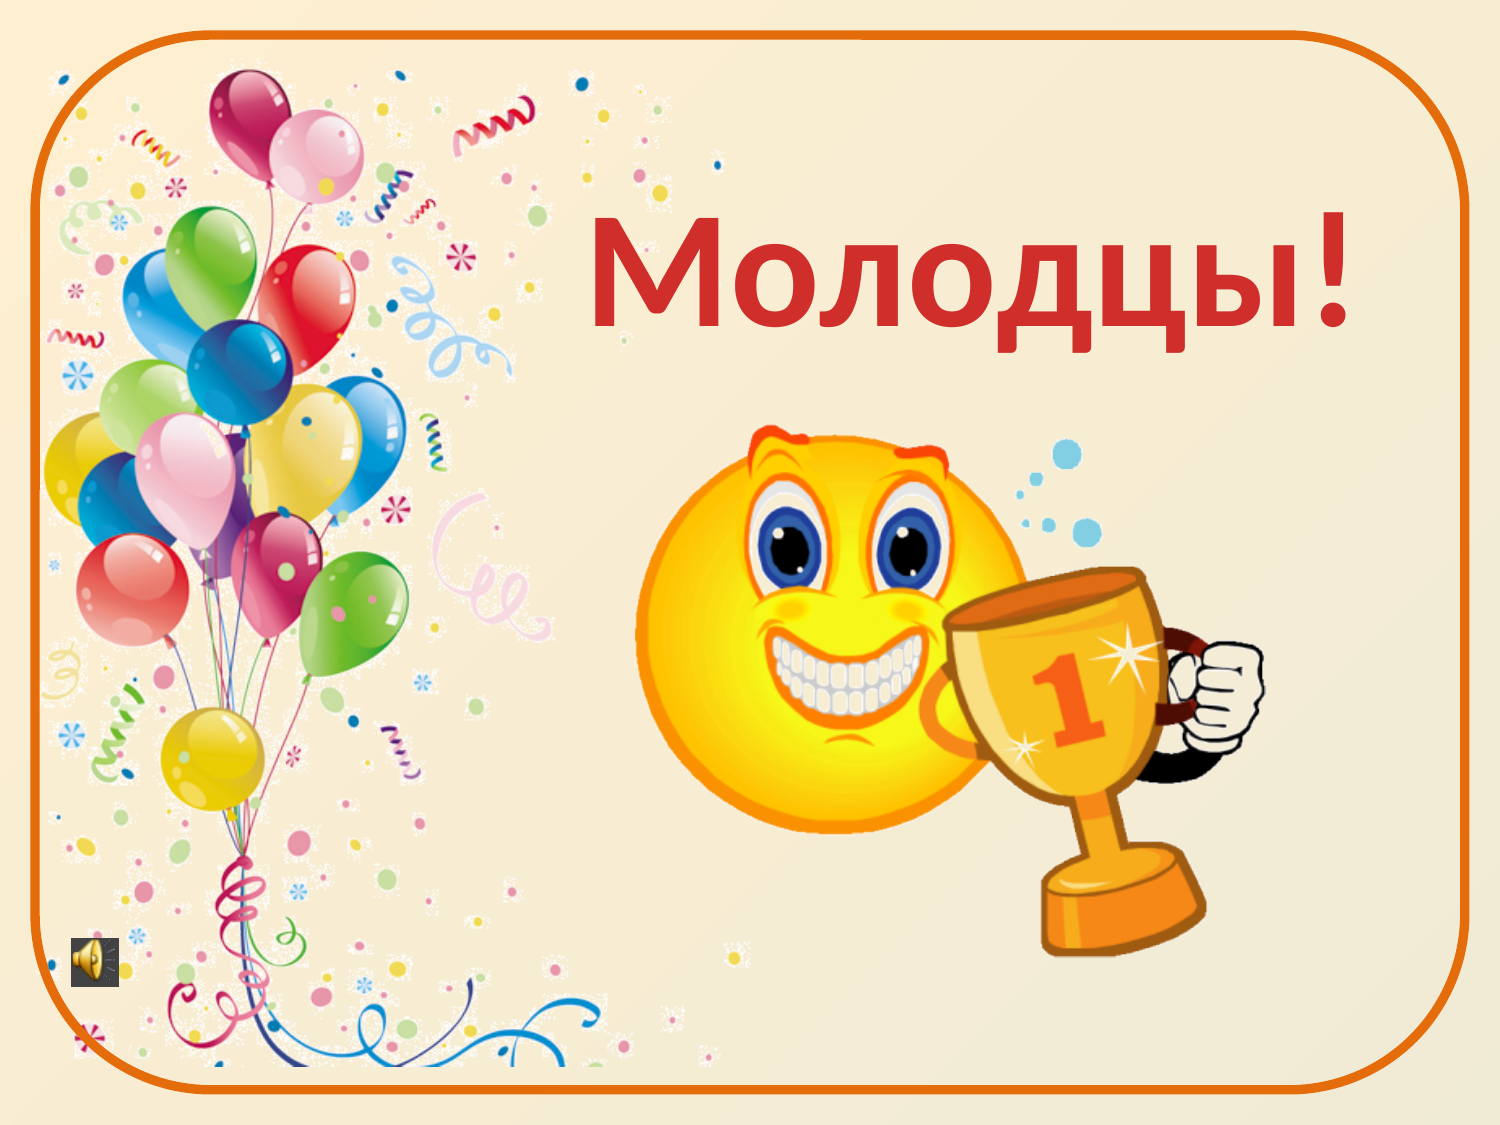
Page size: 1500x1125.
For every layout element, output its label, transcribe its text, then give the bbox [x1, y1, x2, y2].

picture [23, 58, 113, 1067]
picture [40, 58, 778, 1067]
picture [439, 1036, 560, 1067]
text_box Молодцы! [527, 152, 1418, 368]
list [632, 421, 1267, 959]
